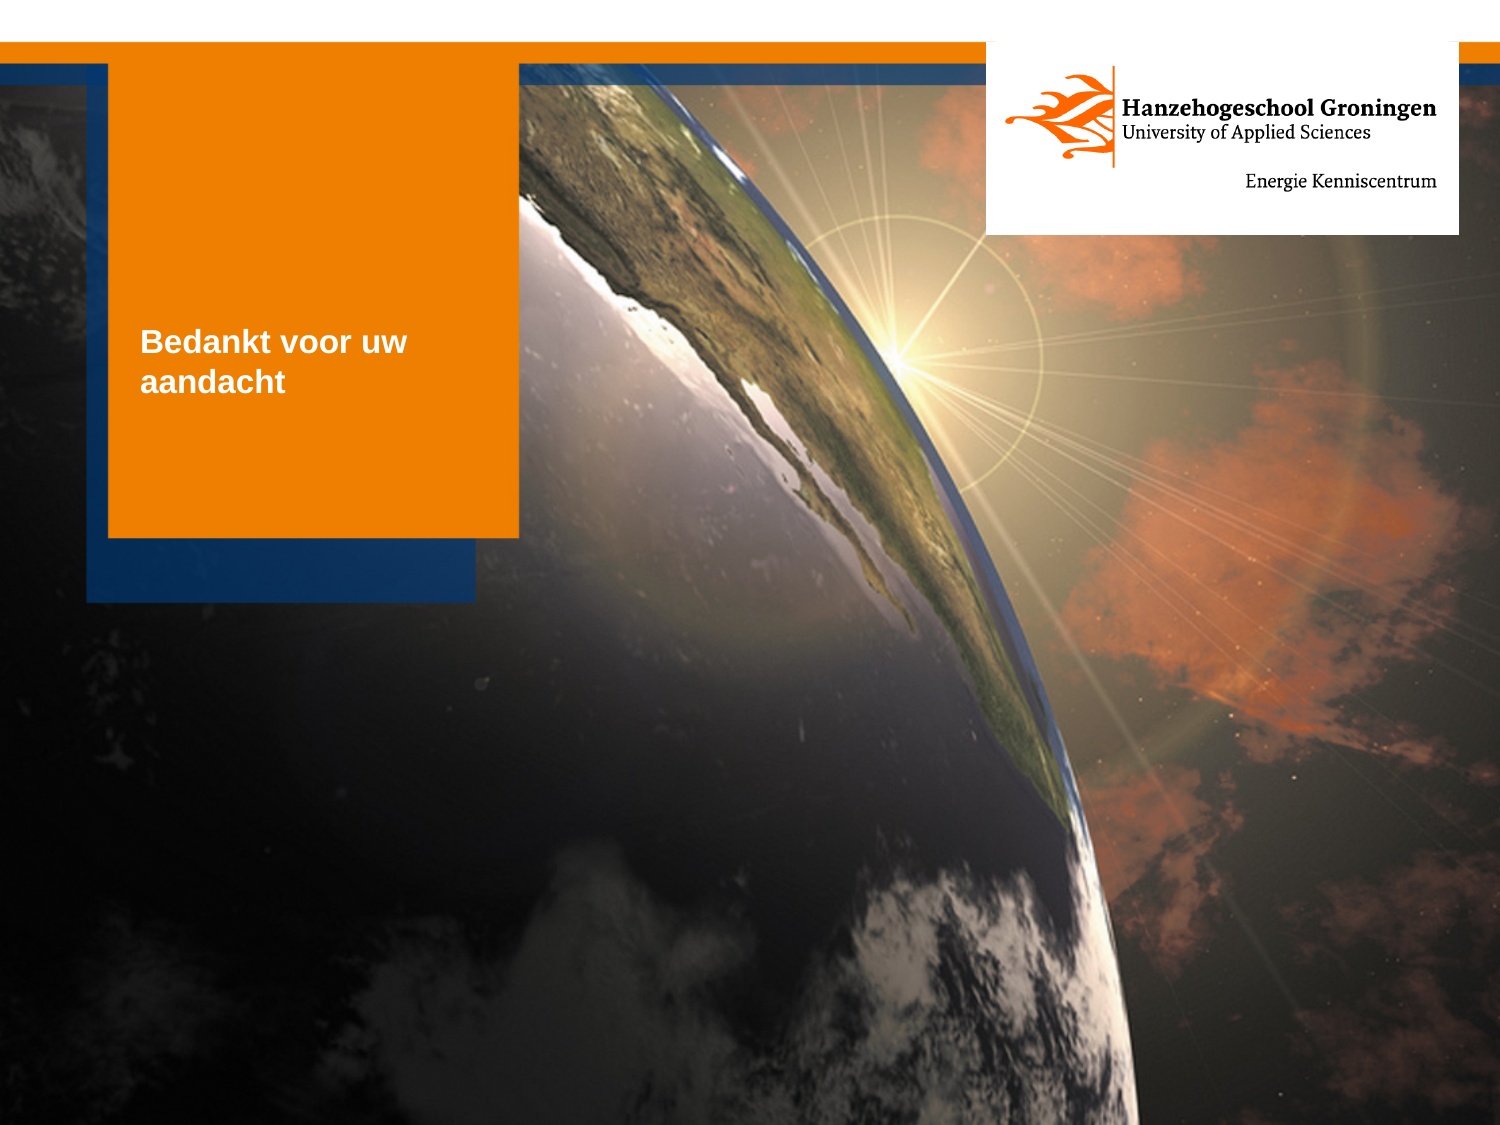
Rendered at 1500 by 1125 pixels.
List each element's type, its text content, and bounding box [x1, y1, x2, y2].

title Bedankt voor uw aandacht [125, 312, 500, 538]
picture [0, 0, 1500, 1125]
